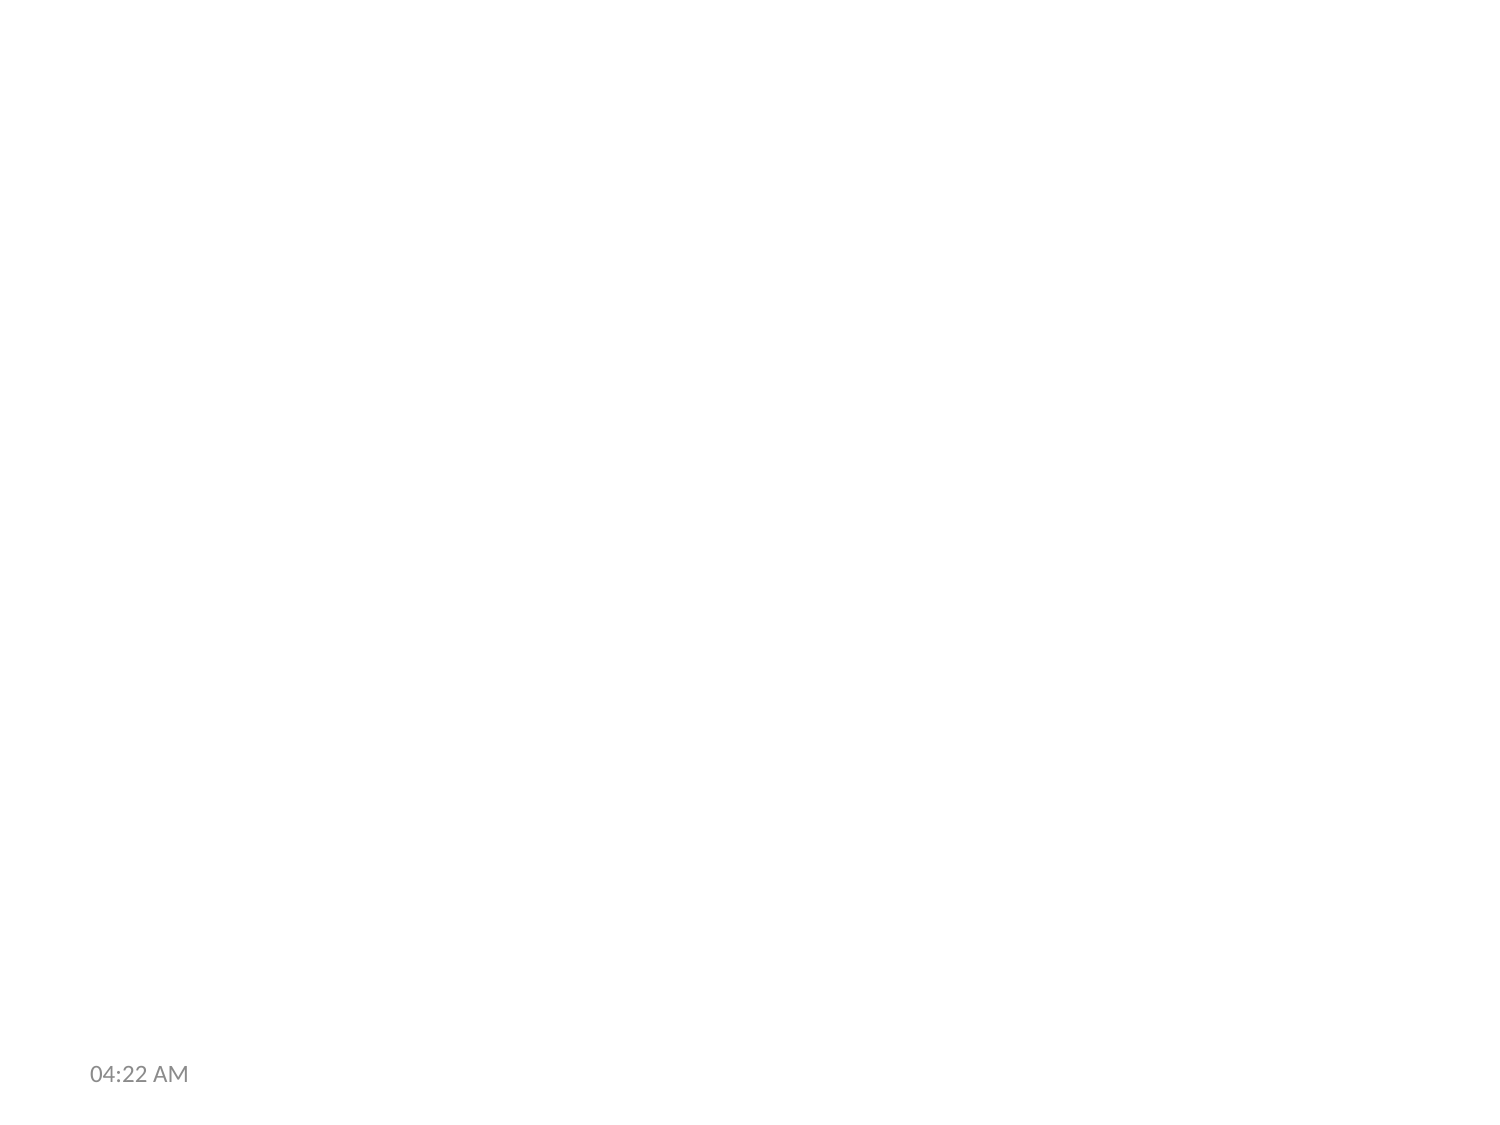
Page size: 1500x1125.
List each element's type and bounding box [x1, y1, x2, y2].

slide_number [75, 1042, 425, 1103]
